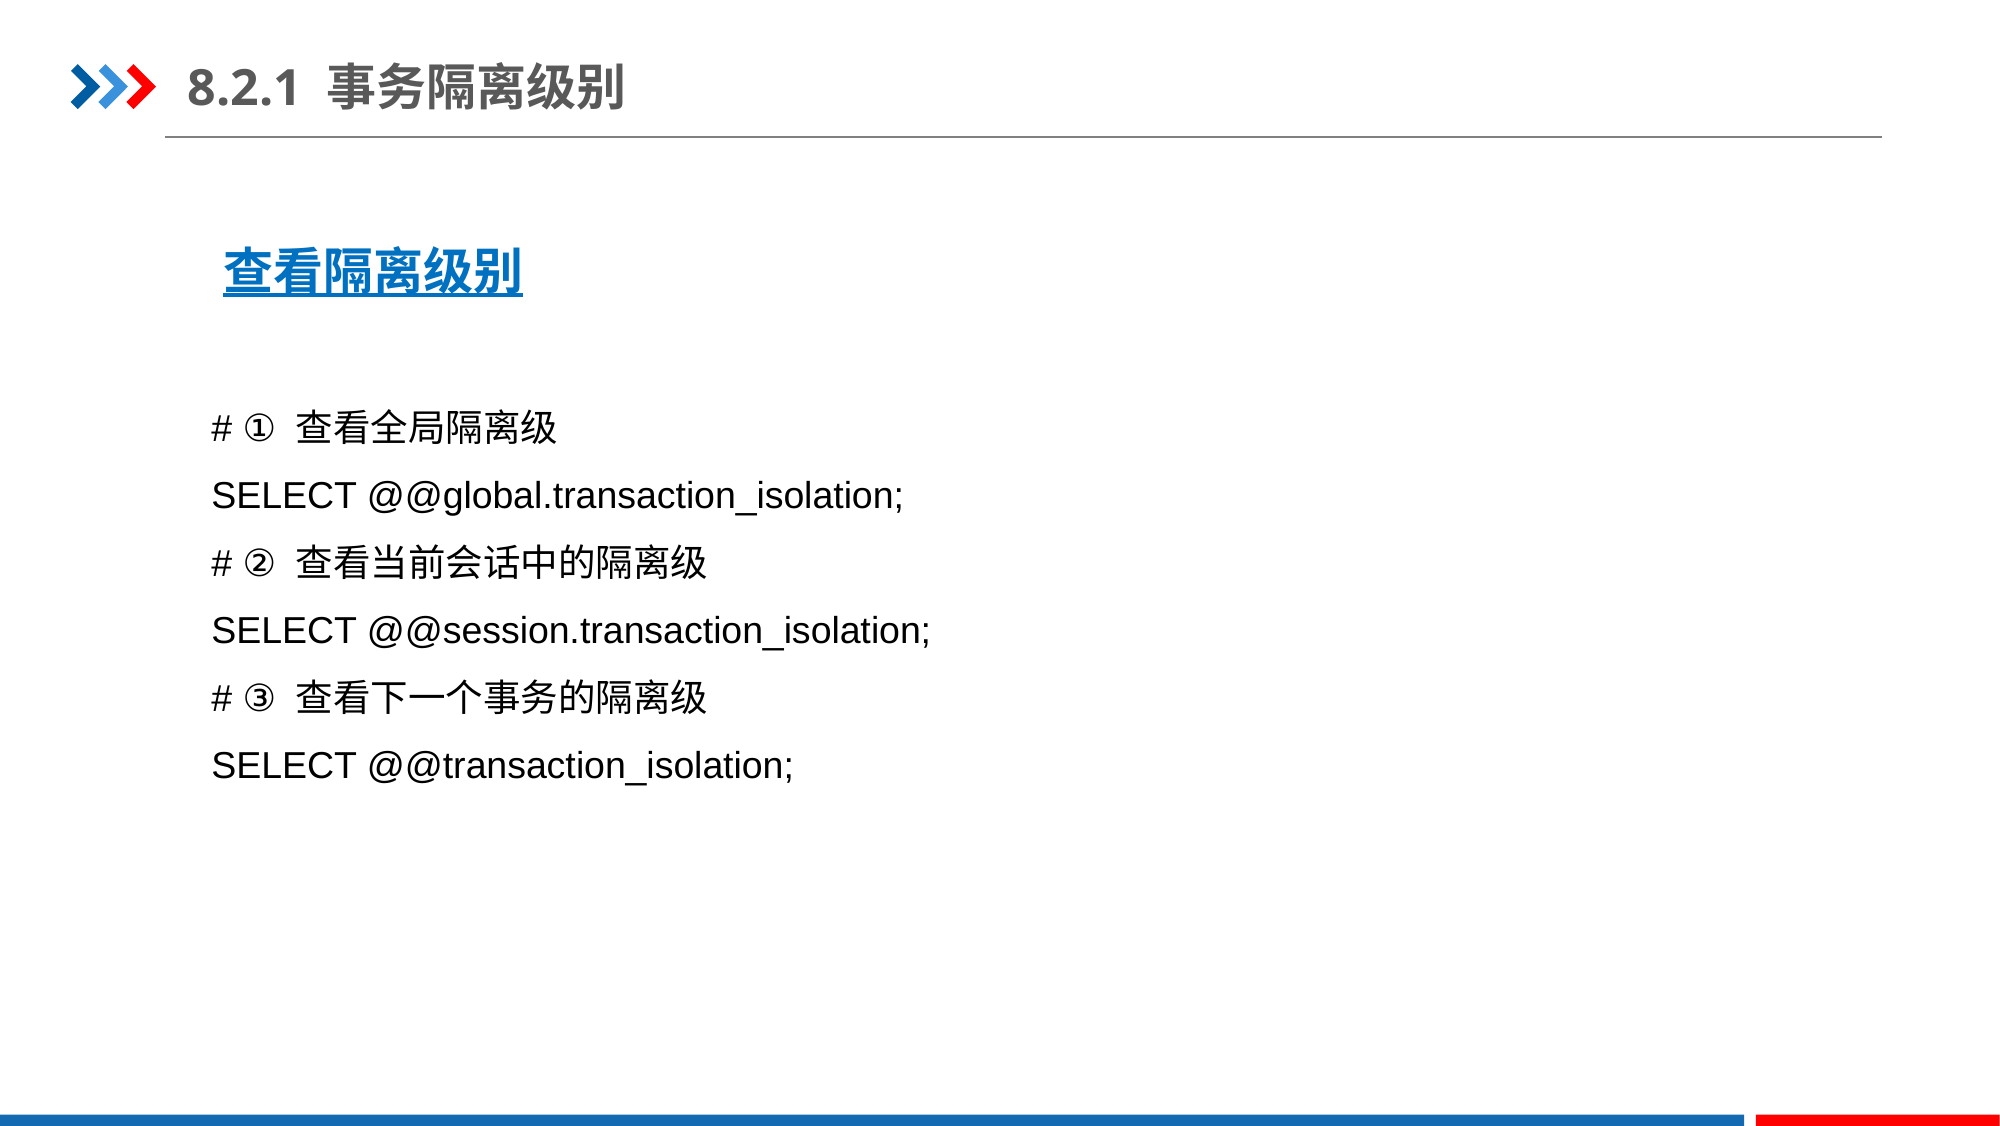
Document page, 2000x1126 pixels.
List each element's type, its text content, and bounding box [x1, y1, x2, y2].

text_box 8.2.1 事务隔离级别 [187, 43, 827, 127]
text_box # ① 查看全局隔离级 SELECT @@global.transaction_isolation; # ② 查看当前会话中的隔离级 SELECT @@session.transaction_isolation; # ③ 查看下一个事务的隔离级 SELECT @@transaction_isolation; [196, 373, 1700, 794]
text_box 查看隔离级别 [208, 231, 781, 367]
